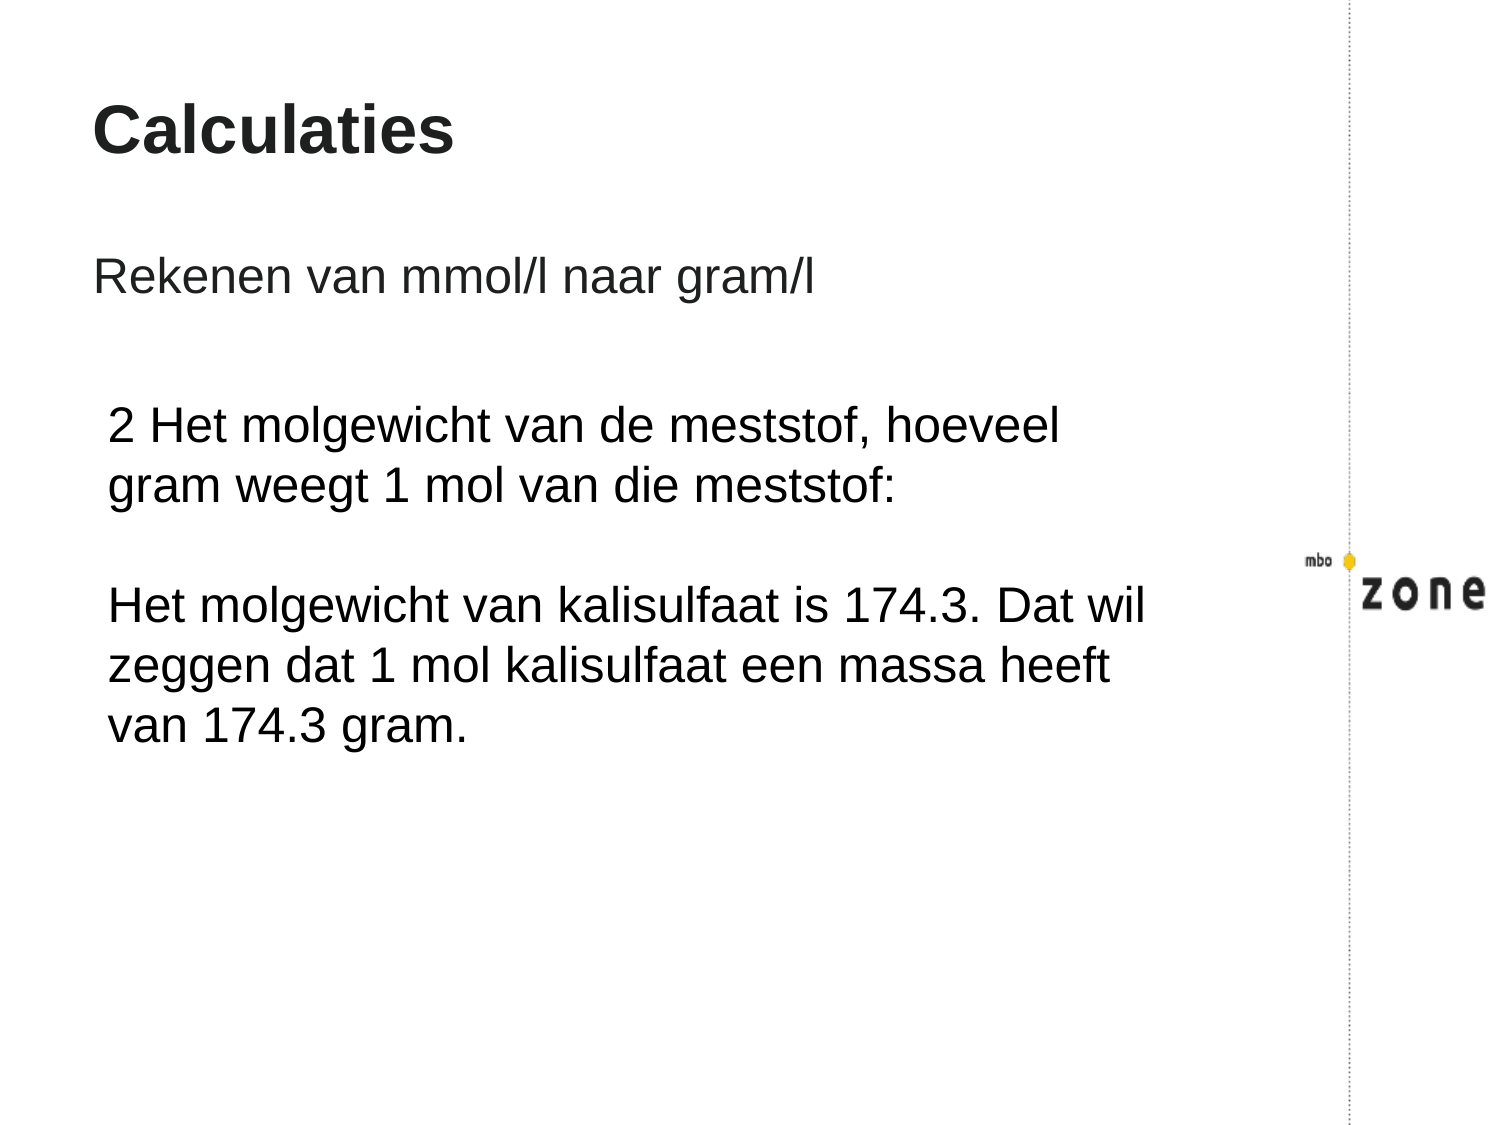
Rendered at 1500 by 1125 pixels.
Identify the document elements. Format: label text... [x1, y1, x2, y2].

picture [1197, 0, 1500, 1125]
text_box 2 Het molgewicht van de meststof, hoeveel gram weegt 1 mol van die meststof: Het molgewicht van kalisulfaat is 174.3. Dat wil zeggen dat 1 mol kalisulfaat een massa heeft van 174.3 gram. [92, 385, 1176, 760]
title Calculaties [93, 94, 1205, 243]
list Rekenen van mmol/l naar gram/l [93, 243, 1471, 958]
